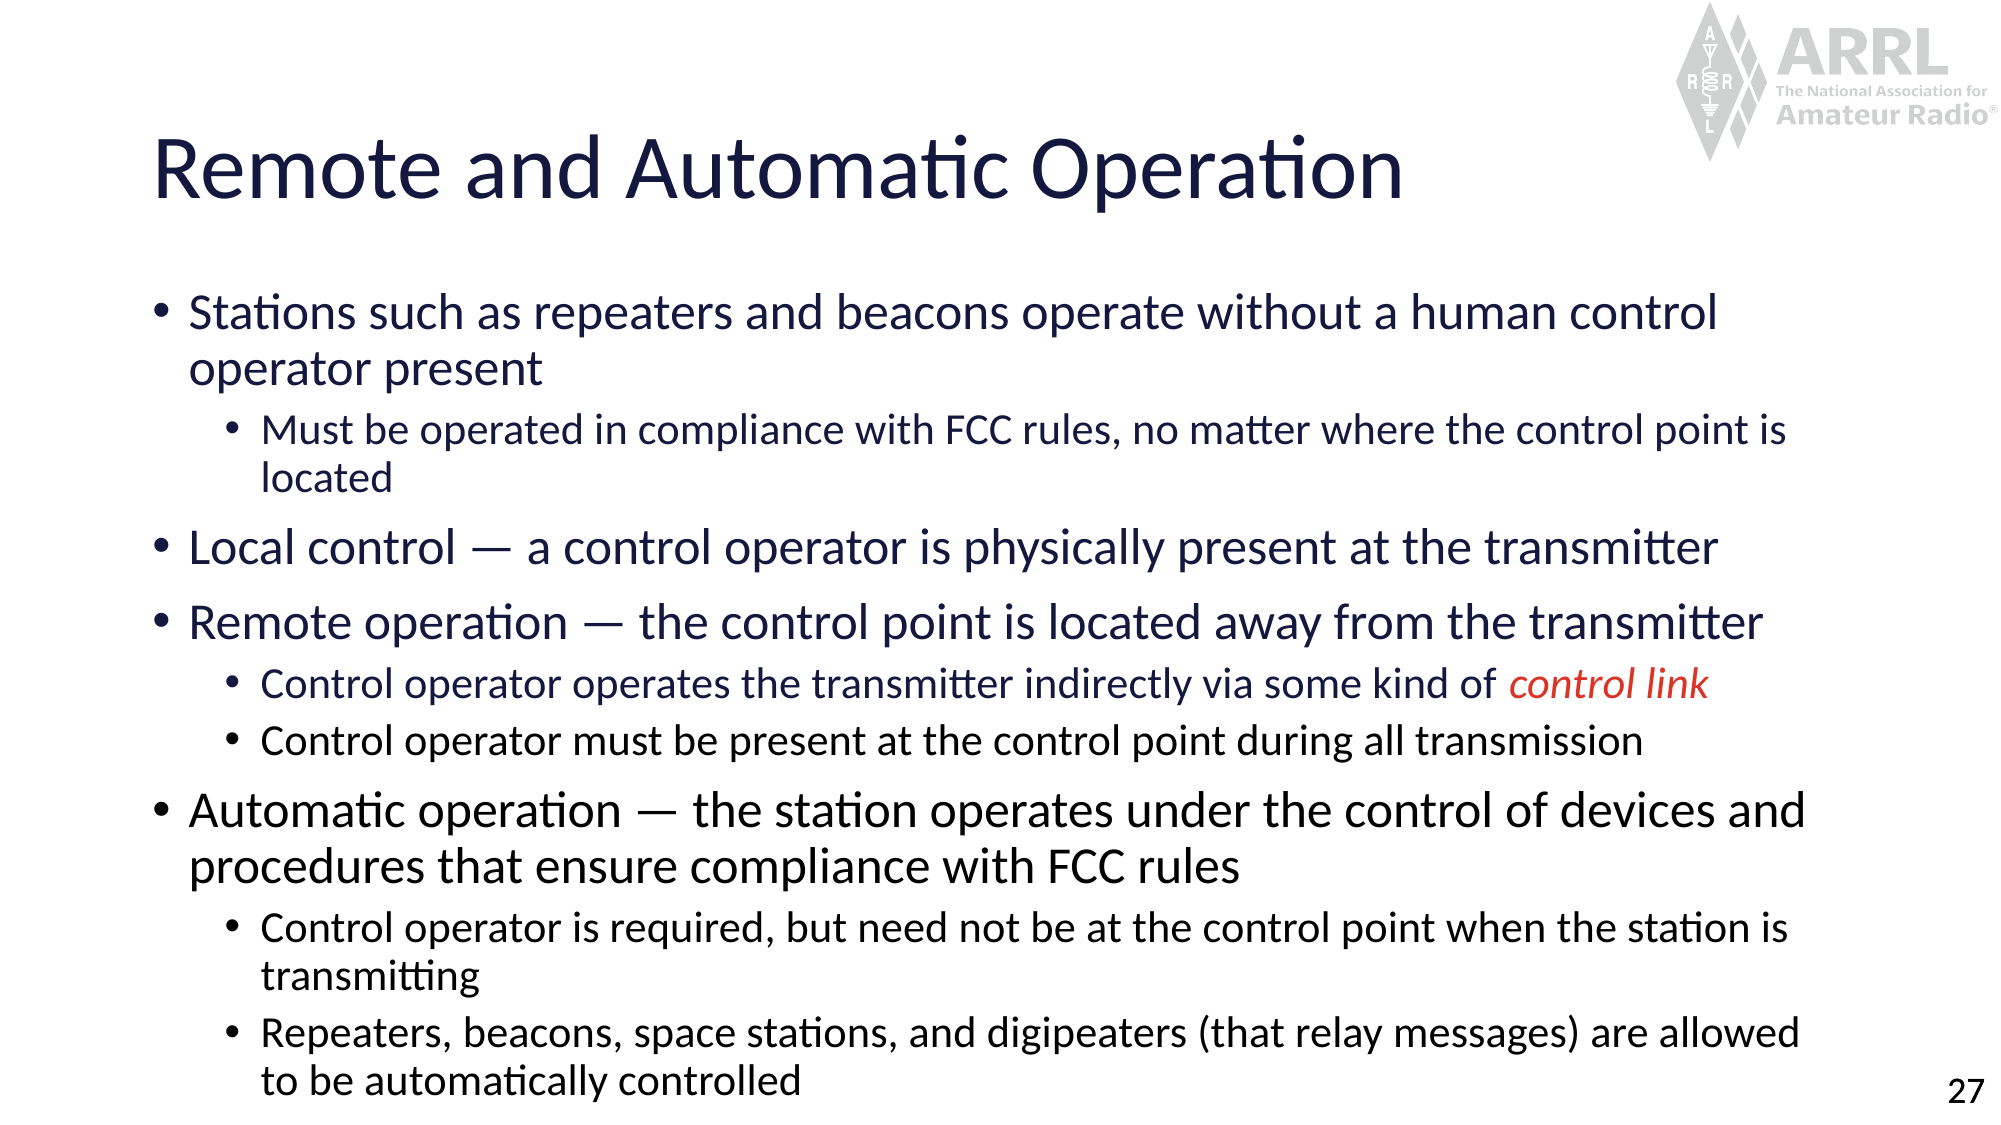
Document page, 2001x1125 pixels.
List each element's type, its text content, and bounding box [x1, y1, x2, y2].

list Stations such as repeaters and beacons operate without a human control operator present Must be operated in compliance with FCC rules, no matter where the control point is located Local control — a control operator is physically present at the transmitter Remote operation — the control point is located away from the transmitter Control operator operates the transmitter indirectly via some kind of control link Control operator must be present at the control point during all transmission Automatic operation — the station operates under the control of devices and procedures that ensure compliance with FCC rules Control operator is required, but need not be at the control point when the station is transmitting Repeaters, beacons, space stations, and digipeaters (that relay messages) are allowed to be automatically controlled [137, 277, 1863, 1125]
picture [1674, 0, 2000, 164]
title Remote and Automatic Operation [137, 59, 1863, 277]
